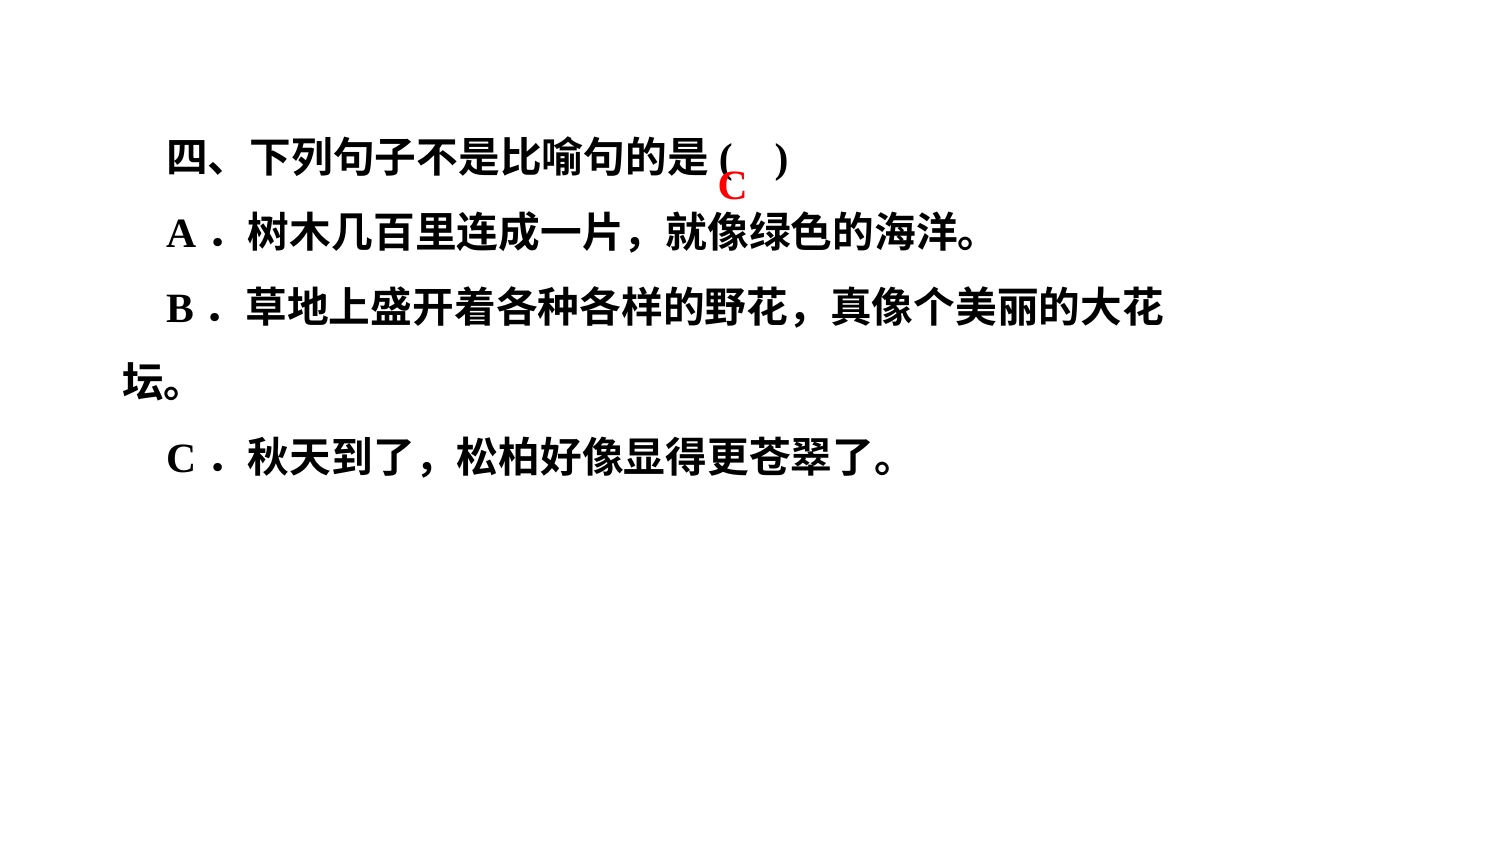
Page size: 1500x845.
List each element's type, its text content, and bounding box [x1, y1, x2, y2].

text_box C [702, 150, 763, 215]
text_box 四、下列句子不是比喻句的是( ) A．树木几百里连成一片，就像绿色的海洋。 B．草地上盛开着各种各样的野花，真像个美丽的大花坛。 C．秋天到了，松柏好像显得更苍翠了。 [107, 135, 1219, 451]
